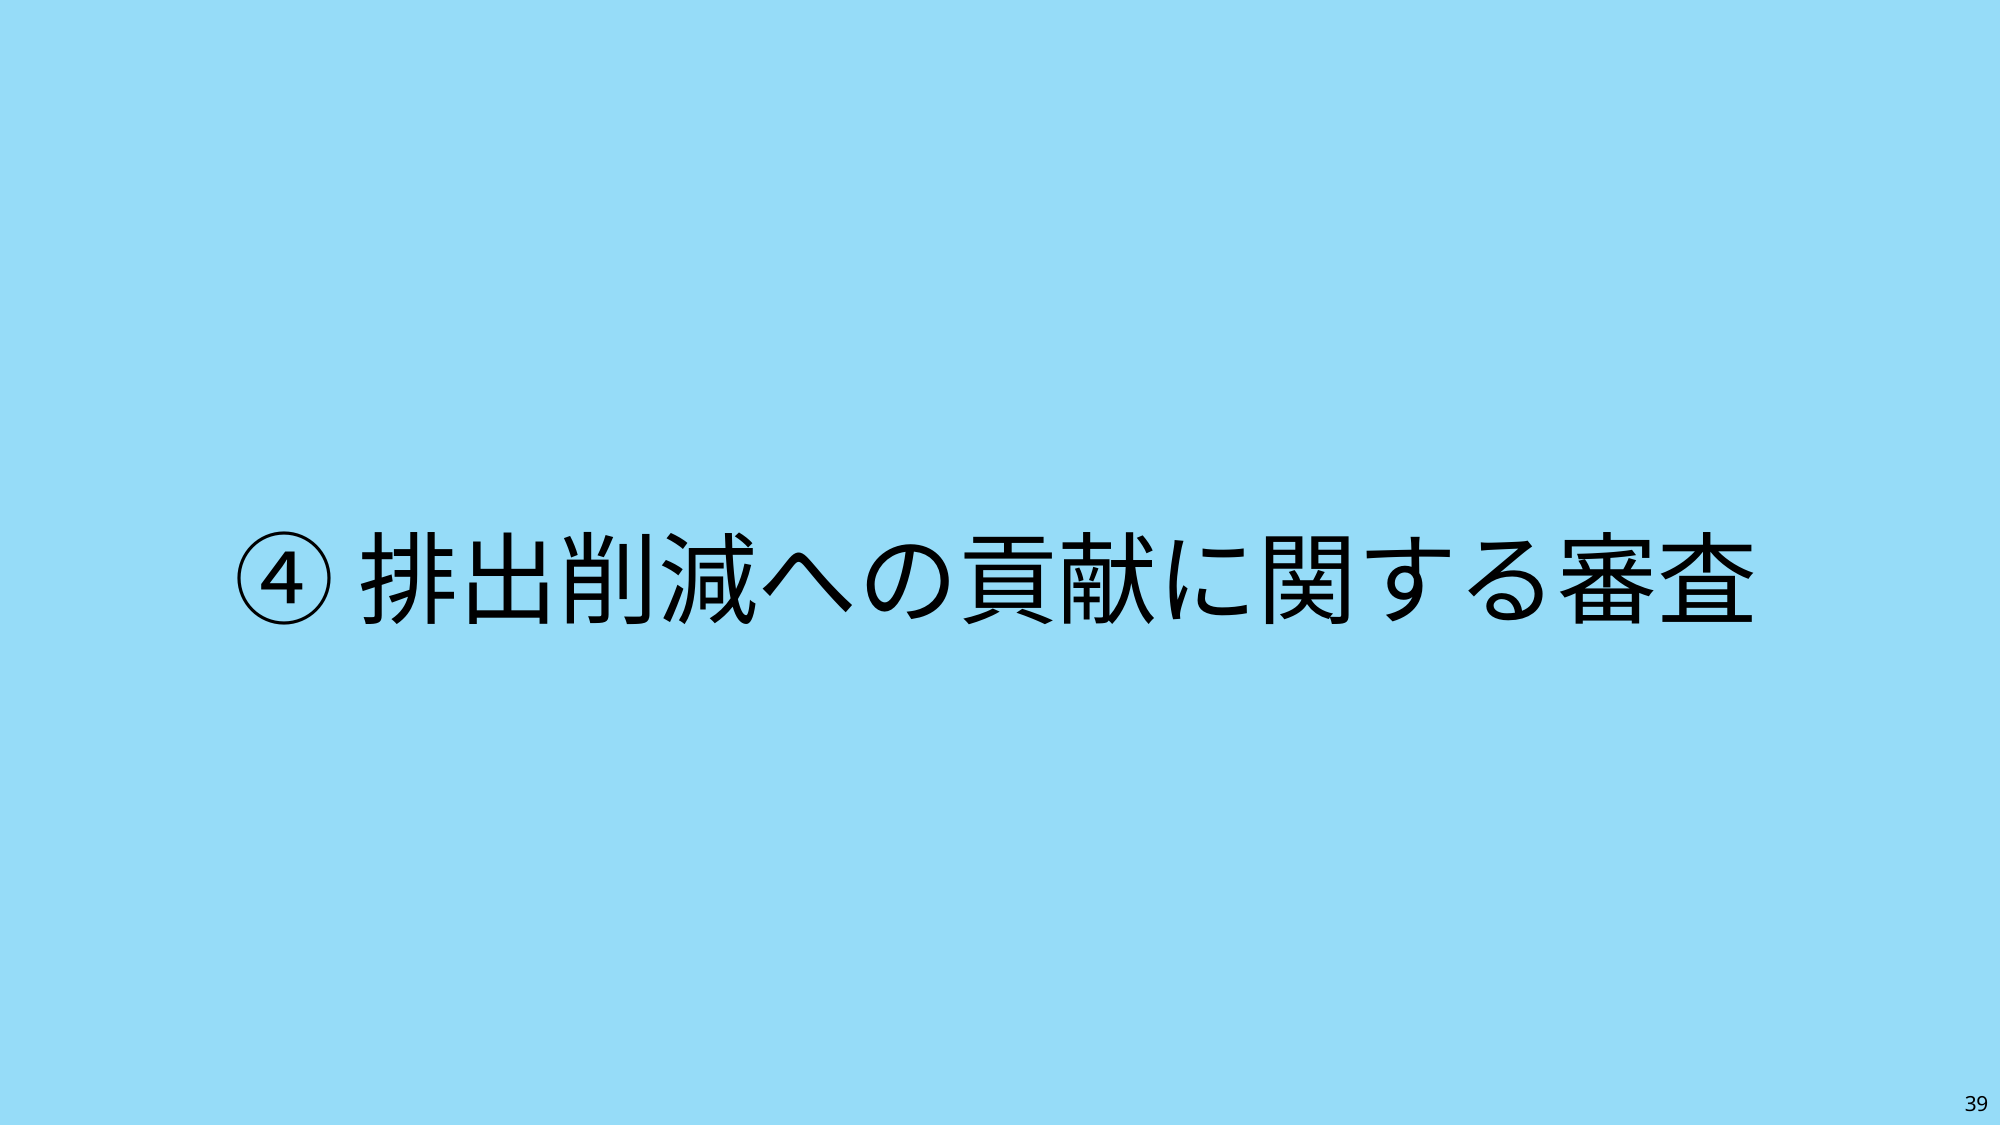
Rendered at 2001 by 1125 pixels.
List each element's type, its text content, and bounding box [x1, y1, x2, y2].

text_box ④排出削減への貢献に関する審査 [125, 298, 1867, 827]
